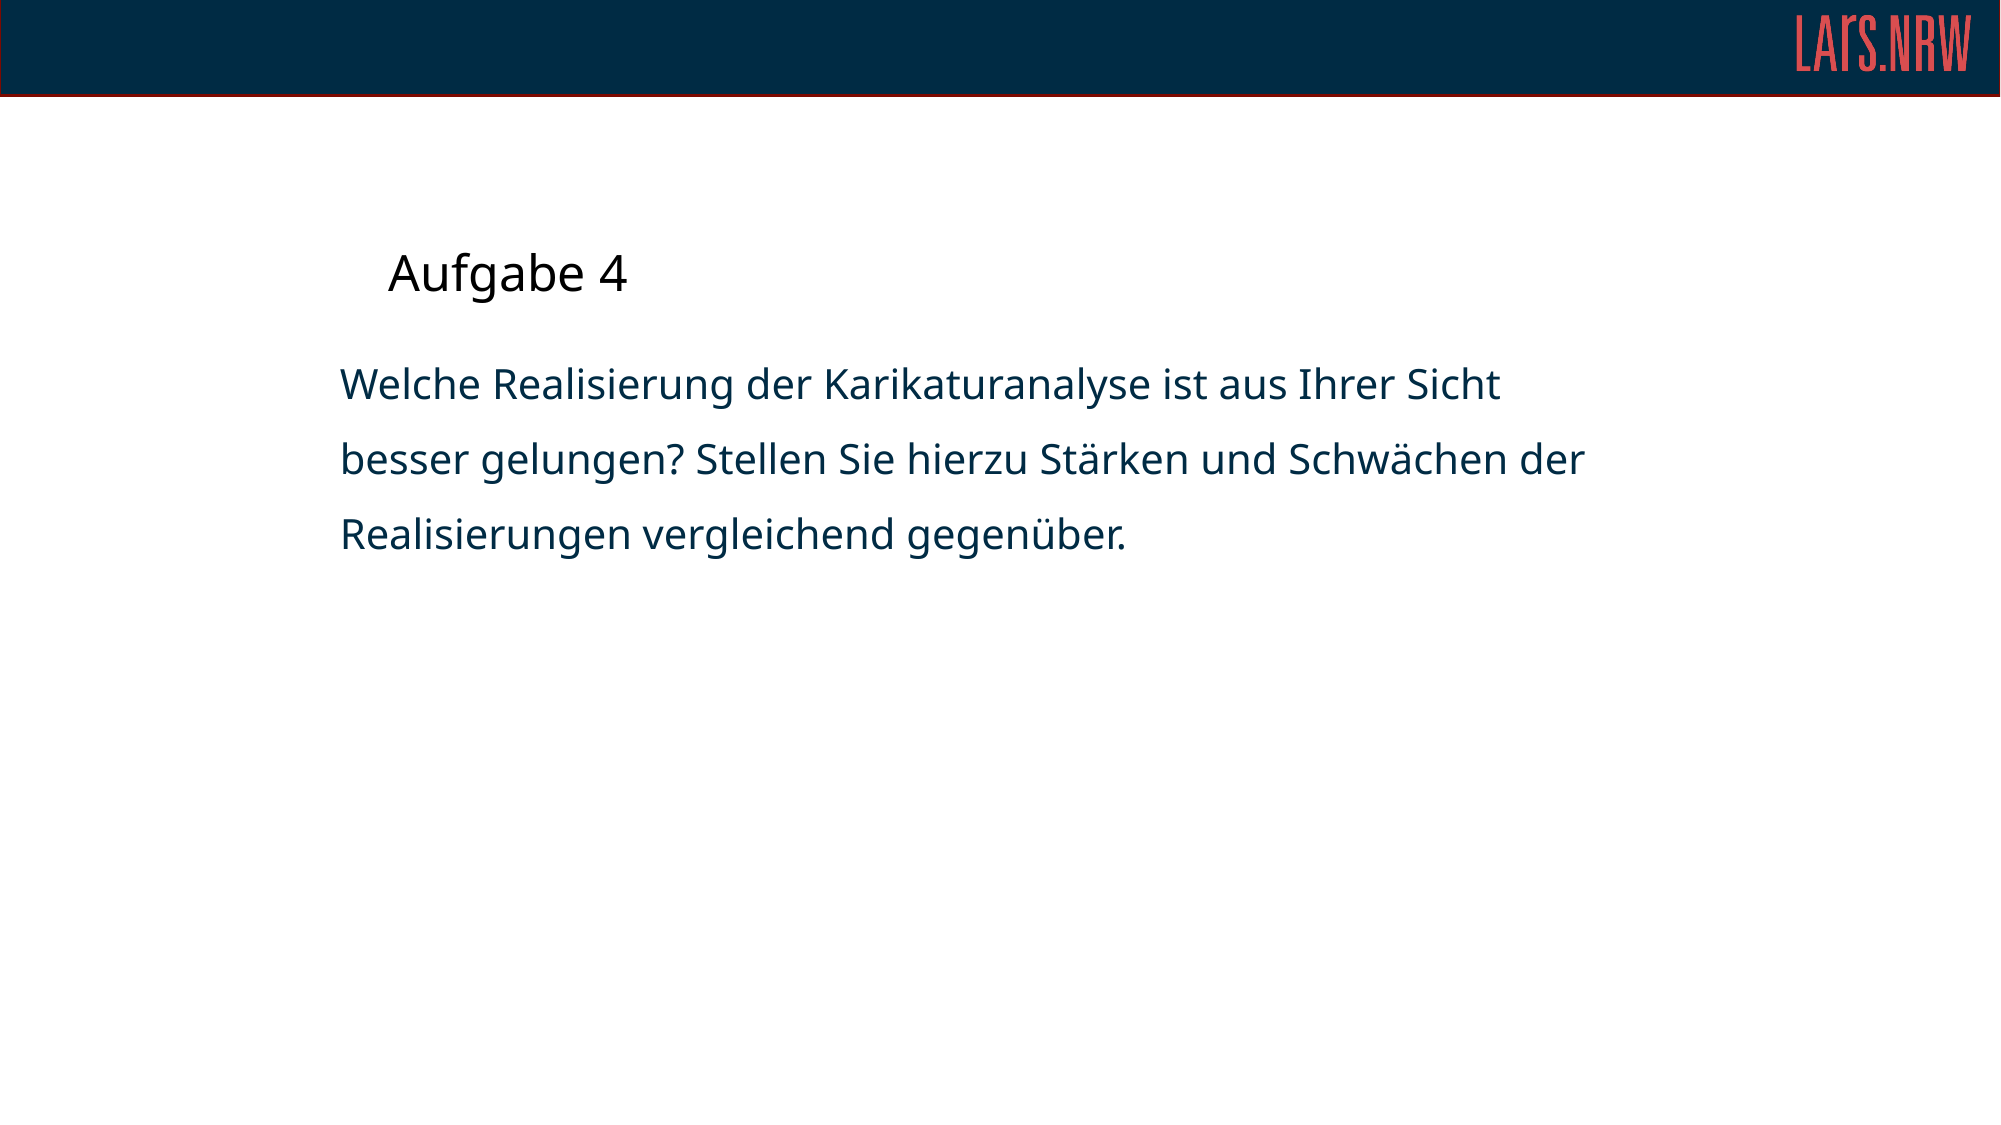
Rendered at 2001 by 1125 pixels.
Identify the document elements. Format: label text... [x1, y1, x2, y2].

title Aufgabe 4 [0, 236, 1371, 316]
list Welche Realisierung der Karikaturanalyse ist aus Ihrer Sicht besser gelungen? Stellen Sie hierzu Stärken und Schwächen der Realisierungen vergleichend gegenüber. [324, 324, 1624, 916]
picture [1779, 3, 1977, 86]
